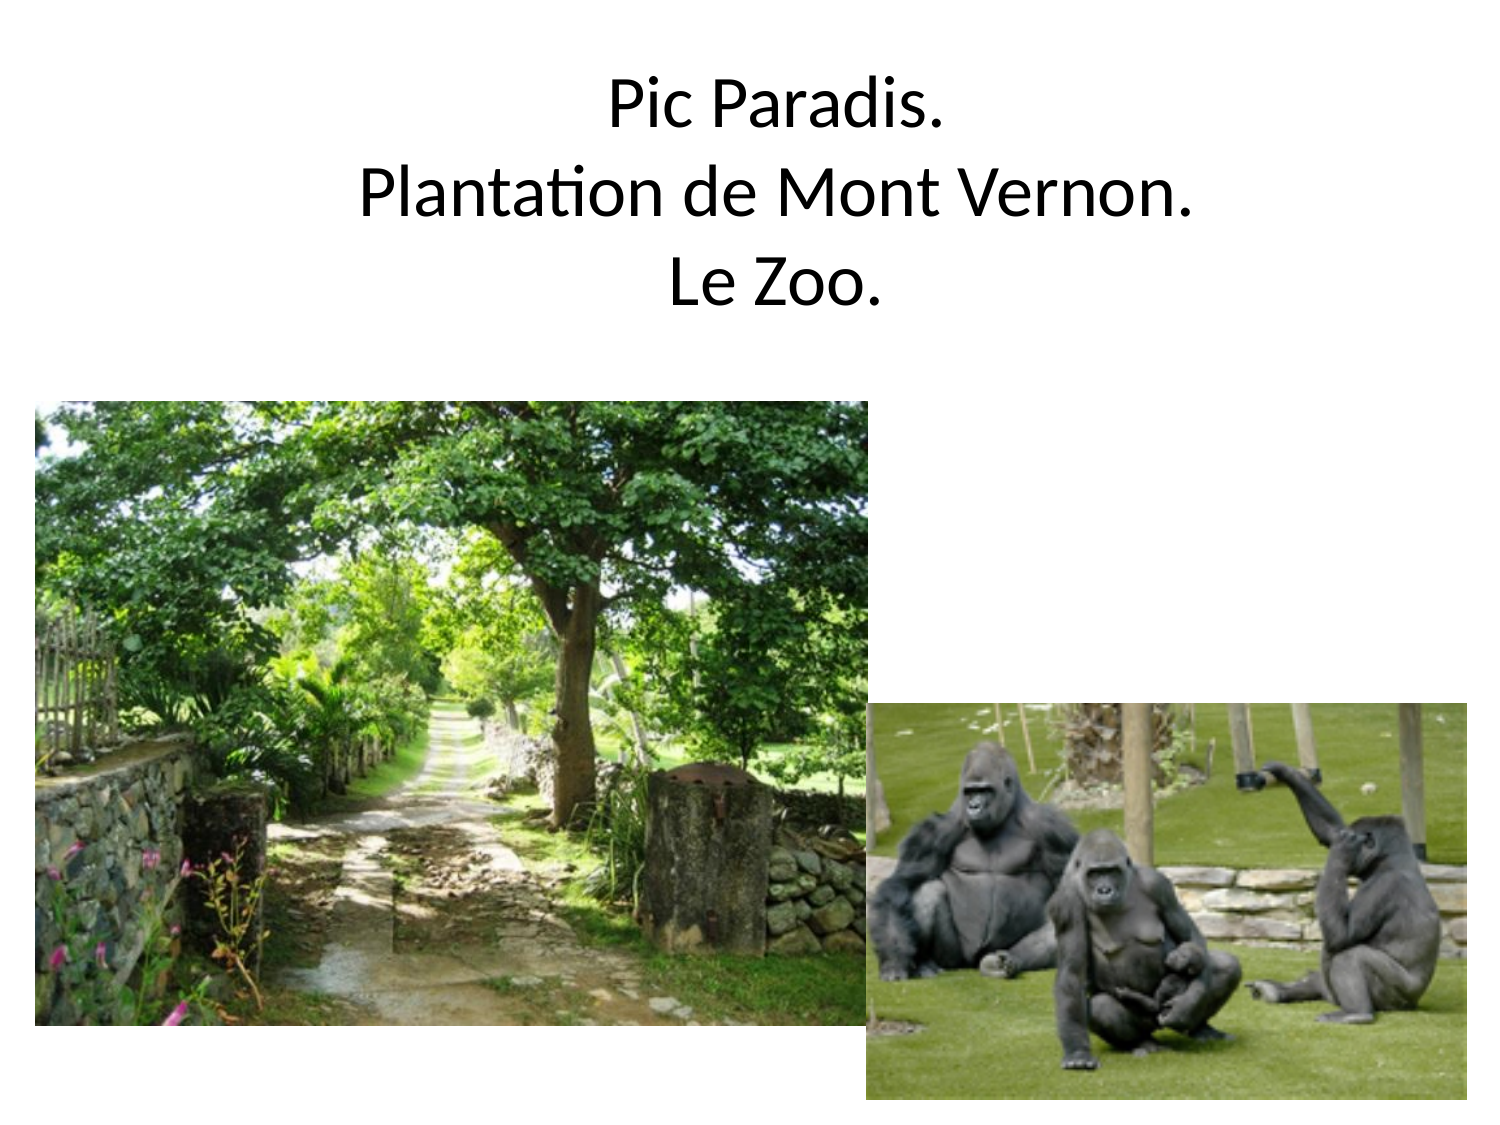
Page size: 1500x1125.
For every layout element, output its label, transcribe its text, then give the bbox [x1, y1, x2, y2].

title Pic Paradis. Plantation de Mont Vernon. Le Zoo. [128, 45, 1425, 329]
picture [34, 401, 1467, 1101]
